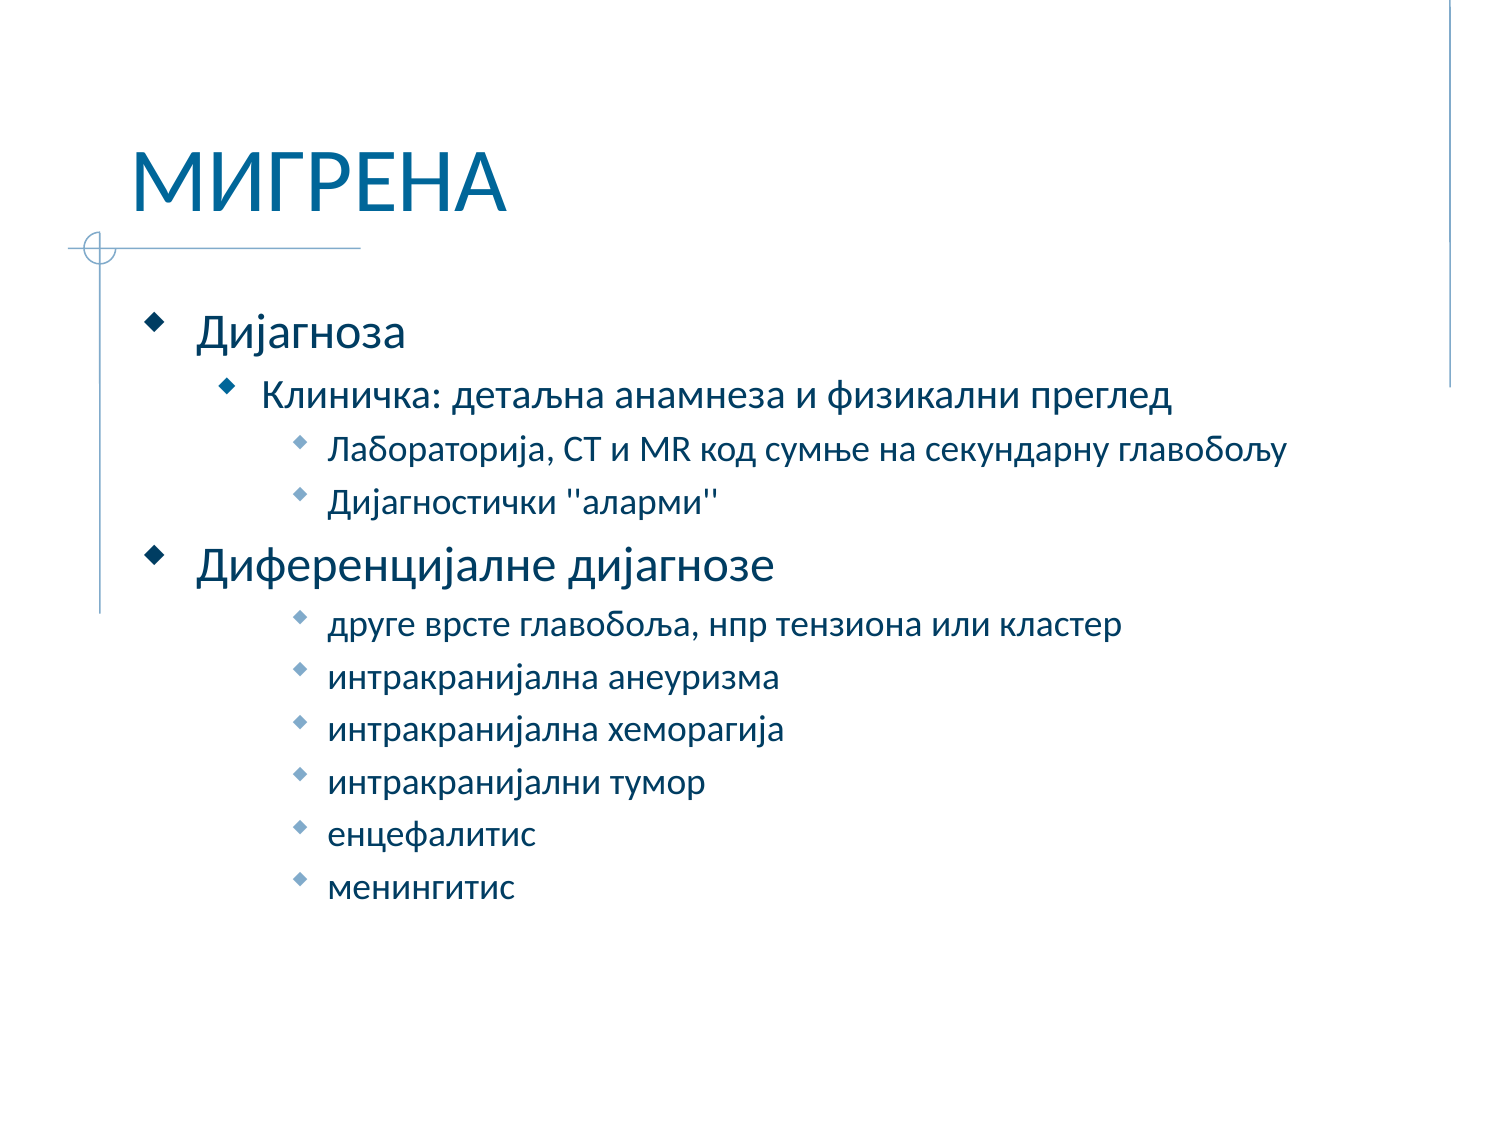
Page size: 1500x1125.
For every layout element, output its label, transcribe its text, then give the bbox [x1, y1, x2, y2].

title МИГРЕНА [113, 49, 1436, 238]
list Дијагноза Клиничка: детаљна анамнеза и физикални преглед Лабораторија, СТ и MR код сумње на секундарну главобољу Дијагностички ''аларми'' Диференцијалне дијагнозе друге врсте главобоља, нпр тензиона или кластер интракранијална анеуризма интракранијална хеморагија интракранијални тумор енцефалитис менингитис [124, 290, 1400, 1026]
